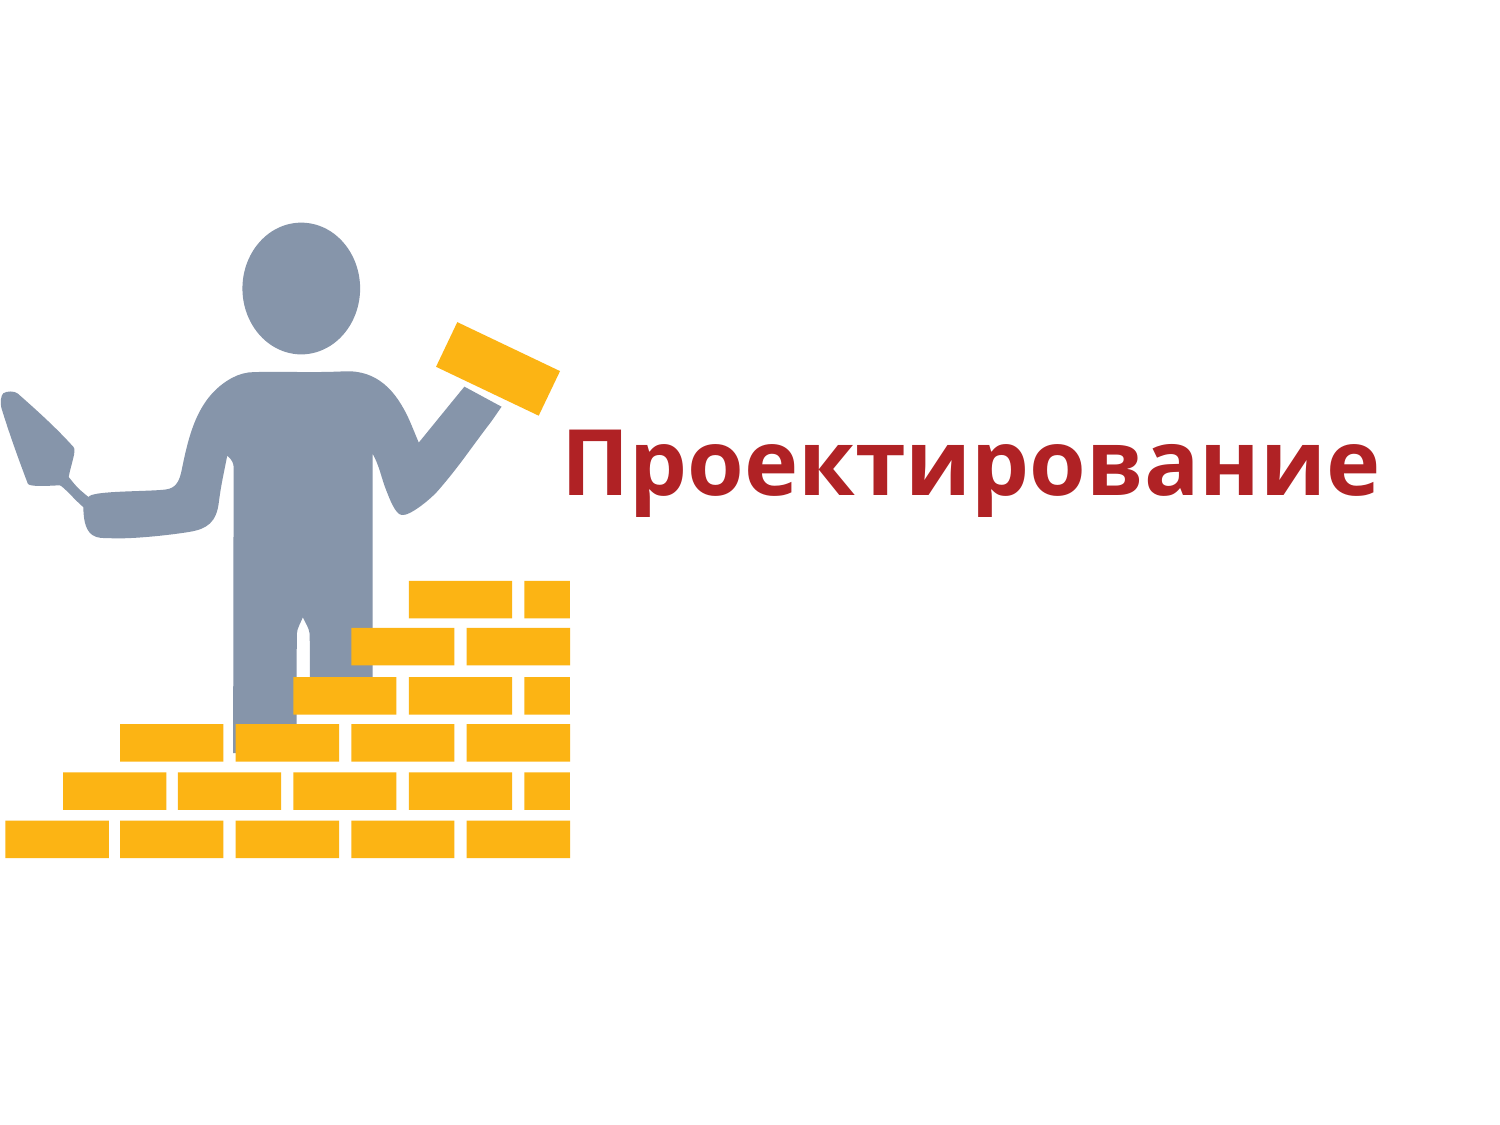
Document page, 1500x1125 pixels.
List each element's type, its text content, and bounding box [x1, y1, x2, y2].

title Проектирование [442, 182, 1500, 750]
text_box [0, 222, 555, 754]
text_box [5, 580, 570, 858]
